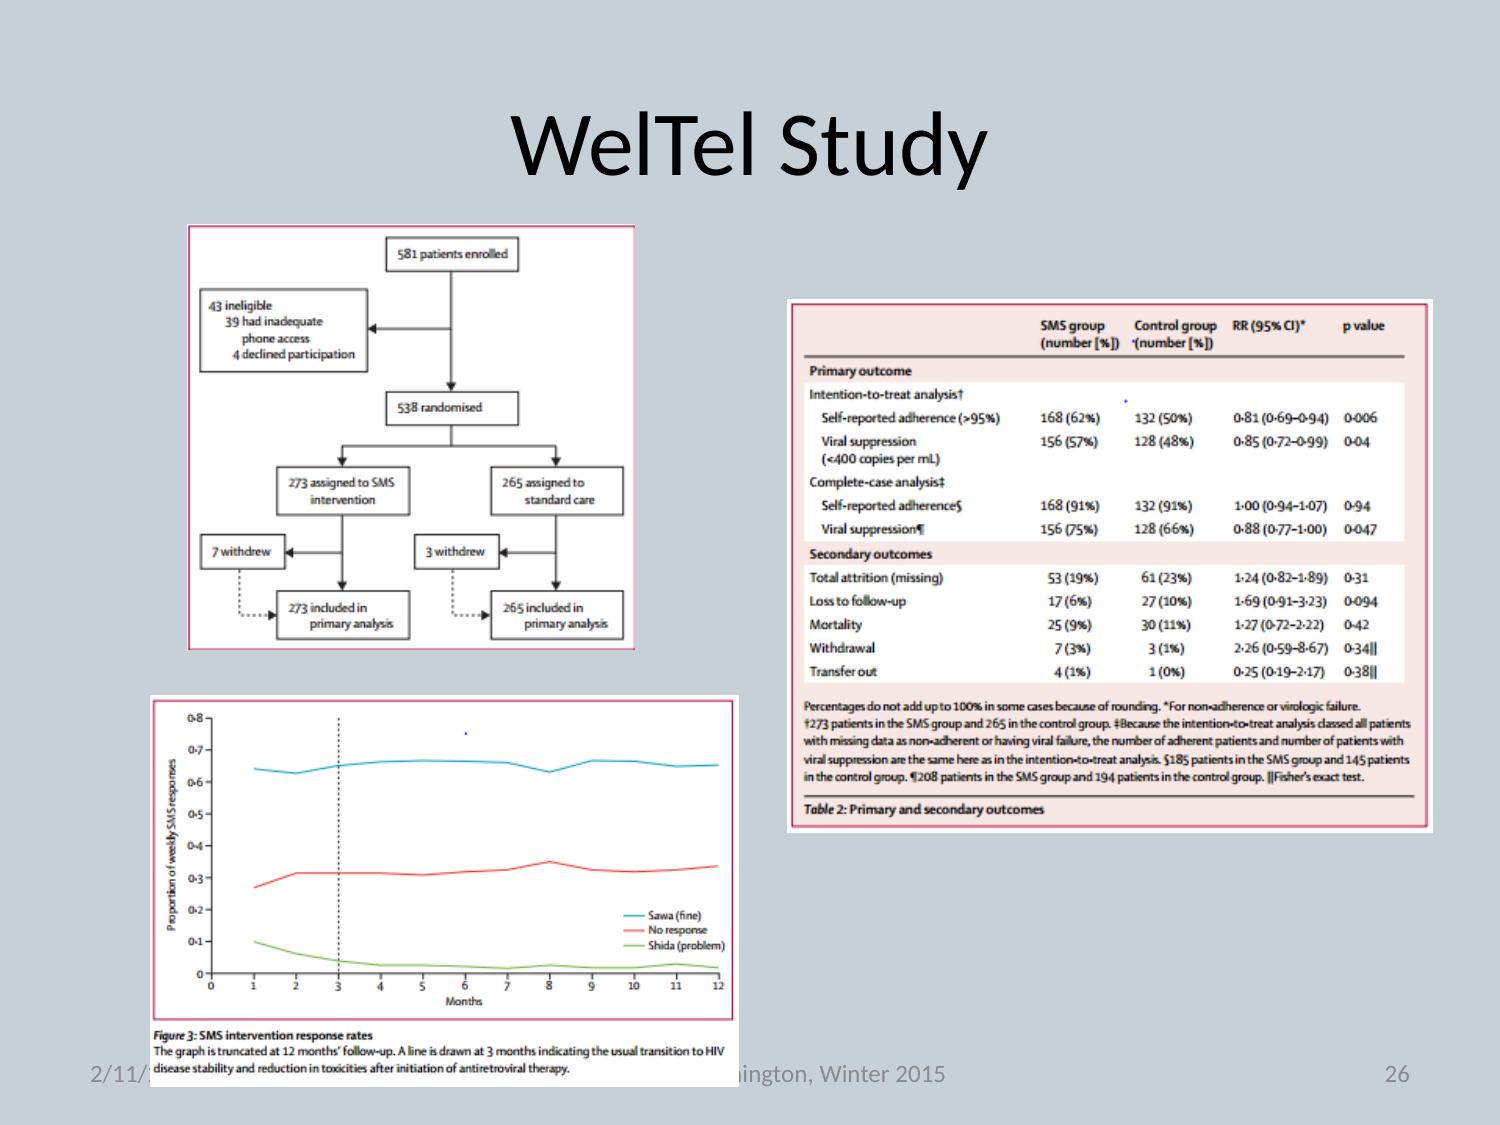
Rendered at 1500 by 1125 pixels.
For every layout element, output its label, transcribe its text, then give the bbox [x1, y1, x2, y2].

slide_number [75, 1042, 425, 1103]
title WelTel Study [75, 45, 1425, 233]
footer University of Washington, Winter 2015 [512, 1042, 988, 1103]
slide_number 26 [1074, 1042, 1425, 1103]
picture [787, 299, 1434, 833]
picture [149, 695, 740, 1087]
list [187, 224, 635, 651]
